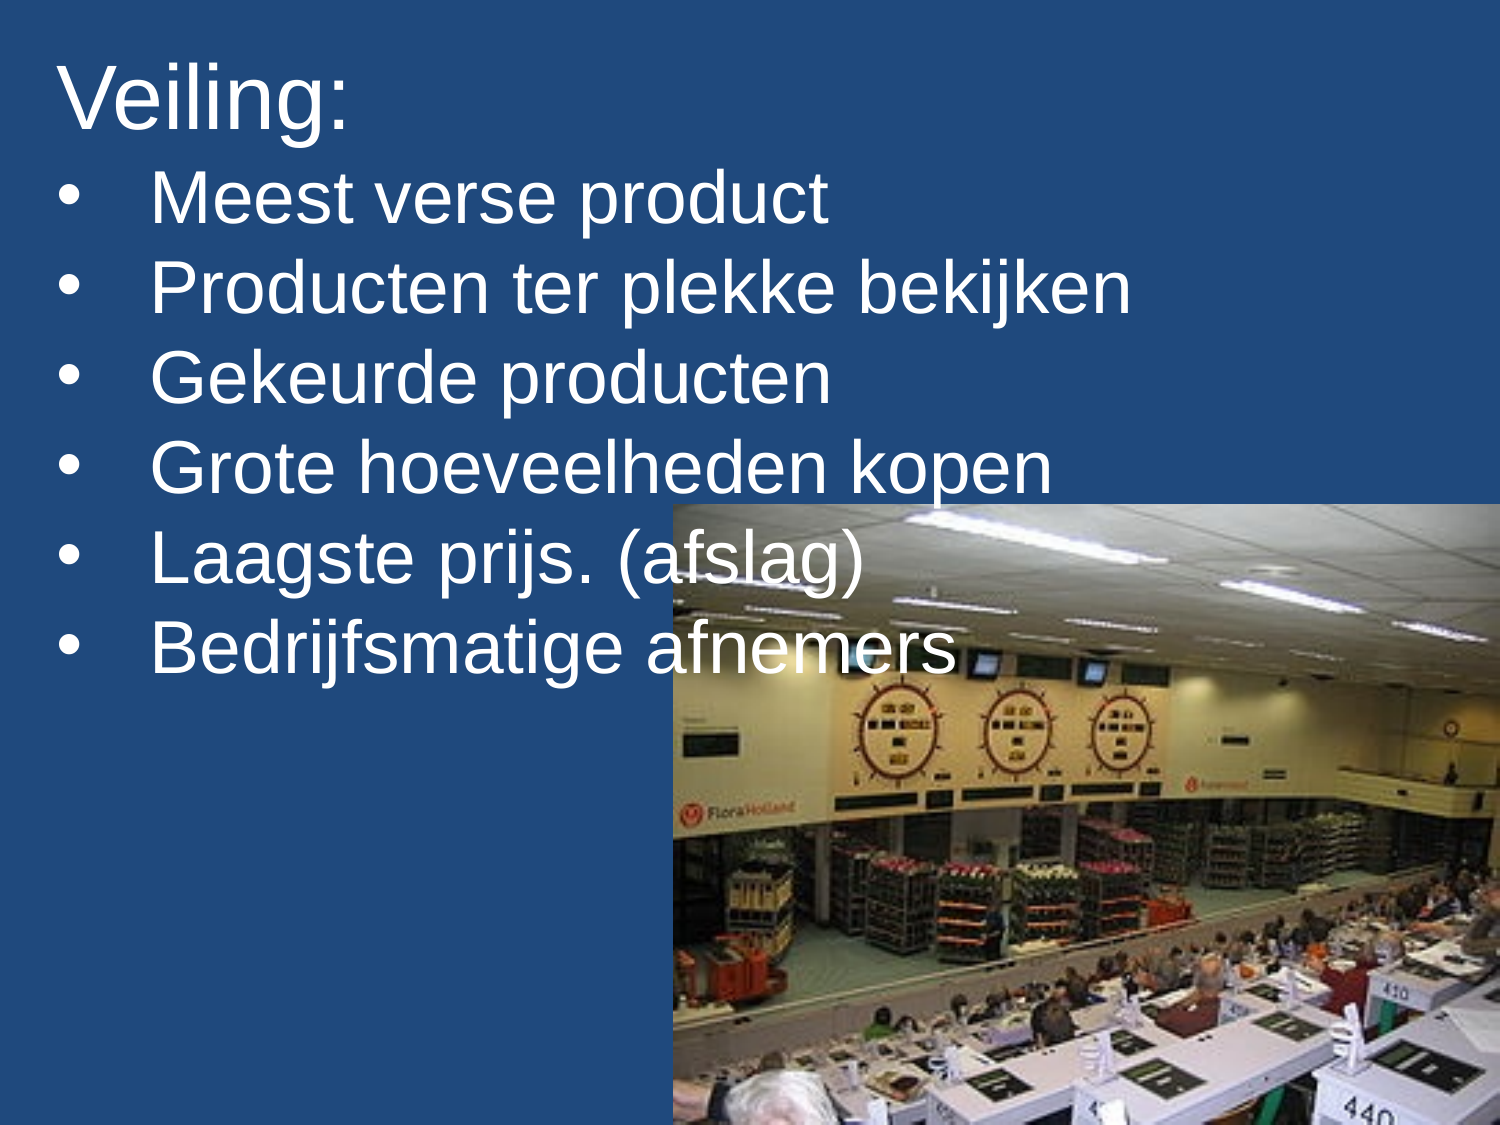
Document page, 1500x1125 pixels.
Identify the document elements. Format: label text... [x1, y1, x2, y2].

picture [672, 504, 1500, 1125]
text_box Veiling: Meest verse product Producten ter plekke bekijken Gekeurde producten Grote hoeveelheden kopen Laagste prijs. (afslag) Bedrijfsmatige afnemers [41, 30, 1306, 806]
